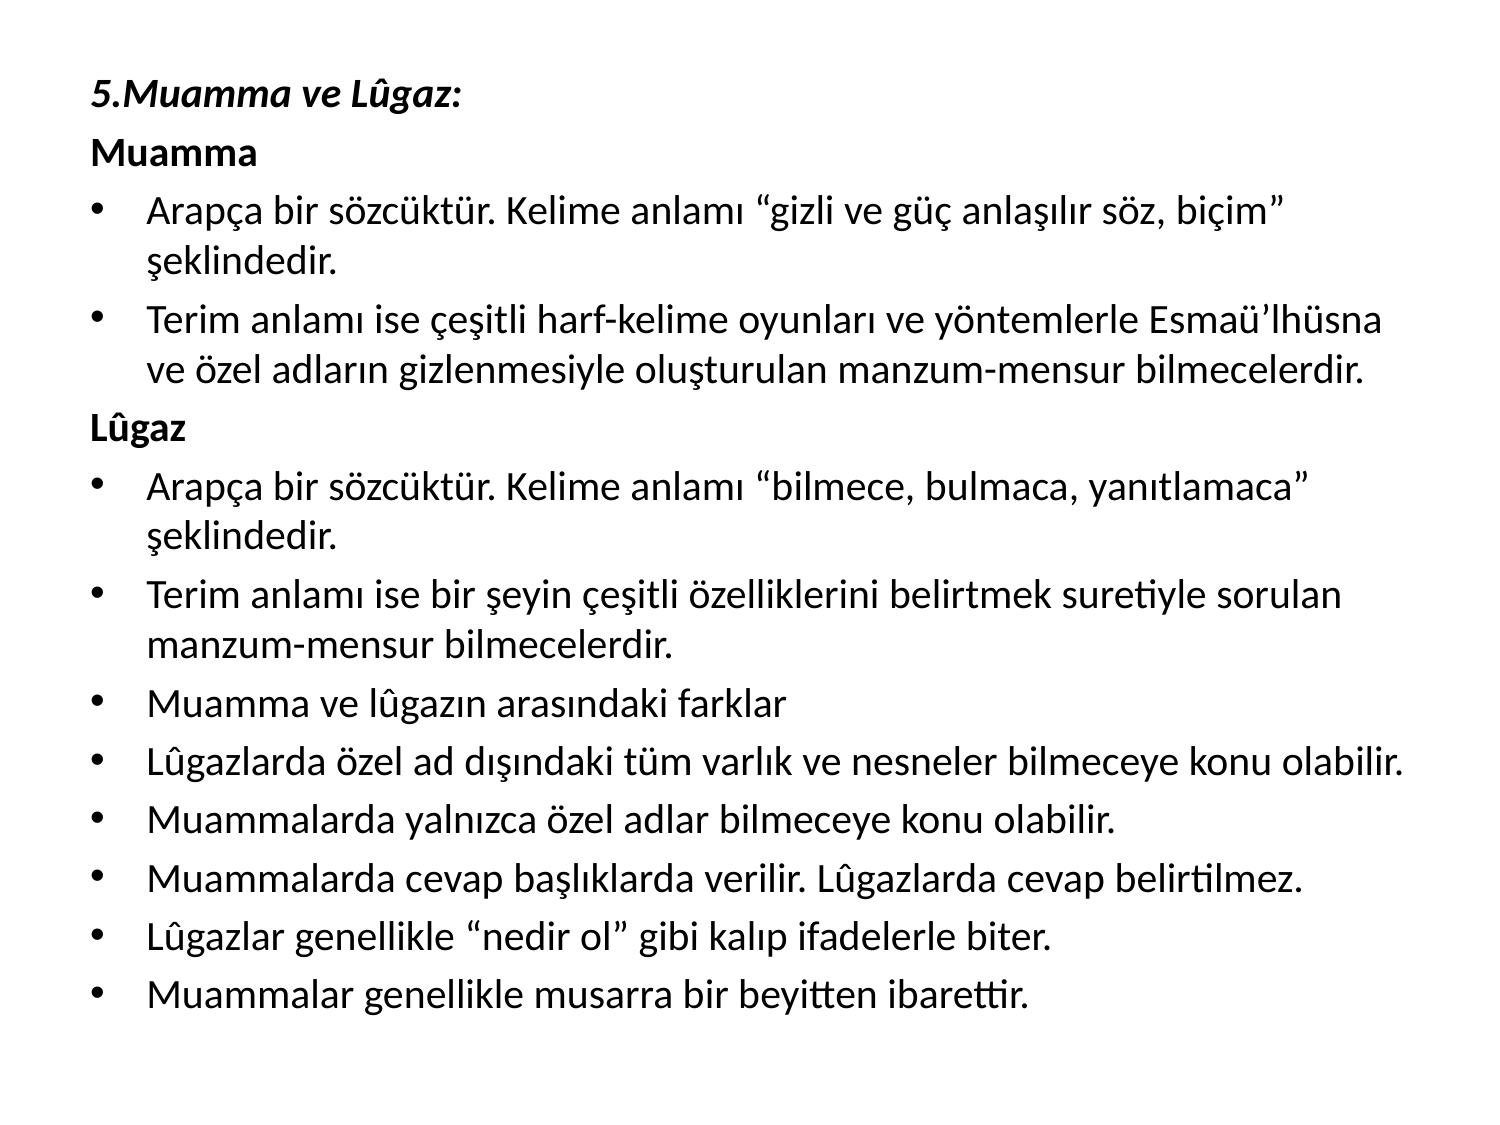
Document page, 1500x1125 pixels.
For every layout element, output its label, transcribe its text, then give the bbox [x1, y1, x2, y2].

list 5.Muamma ve Lûgaz: Muamma Arapça bir sözcüktür. Kelime anlamı “gizli ve güç anlaşılır söz, biçim” şeklindedir. Terim anlamı ise çeşitli harf-kelime oyunları ve yöntemlerle Esmaü’lhüsna ve özel adların gizlenmesiyle oluşturulan manzum-mensur bilmecelerdir. Lûgaz Arapça bir sözcüktür. Kelime anlamı “bilmece, bulmaca, yanıtlamaca” şeklindedir. Terim anlamı ise bir şeyin çeşitli özelliklerini belirtmek suretiyle sorulan manzum-mensur bilmecelerdir. Muamma ve lûgazın arasındaki farklar Lûgazlarda özel ad dışındaki tüm varlık ve nesneler bilmeceye konu olabilir. Muammalarda yalnızca özel adlar bilmeceye konu olabilir. Muammalarda cevap başlıklarda verilir. Lûgazlarda cevap belirtilmez. Lûgazlar genellikle “nedir ol” gibi kalıp ifadelerle biter. Muammalar genellikle musarra bir beyitten ibarettir. [75, 58, 1425, 1079]
